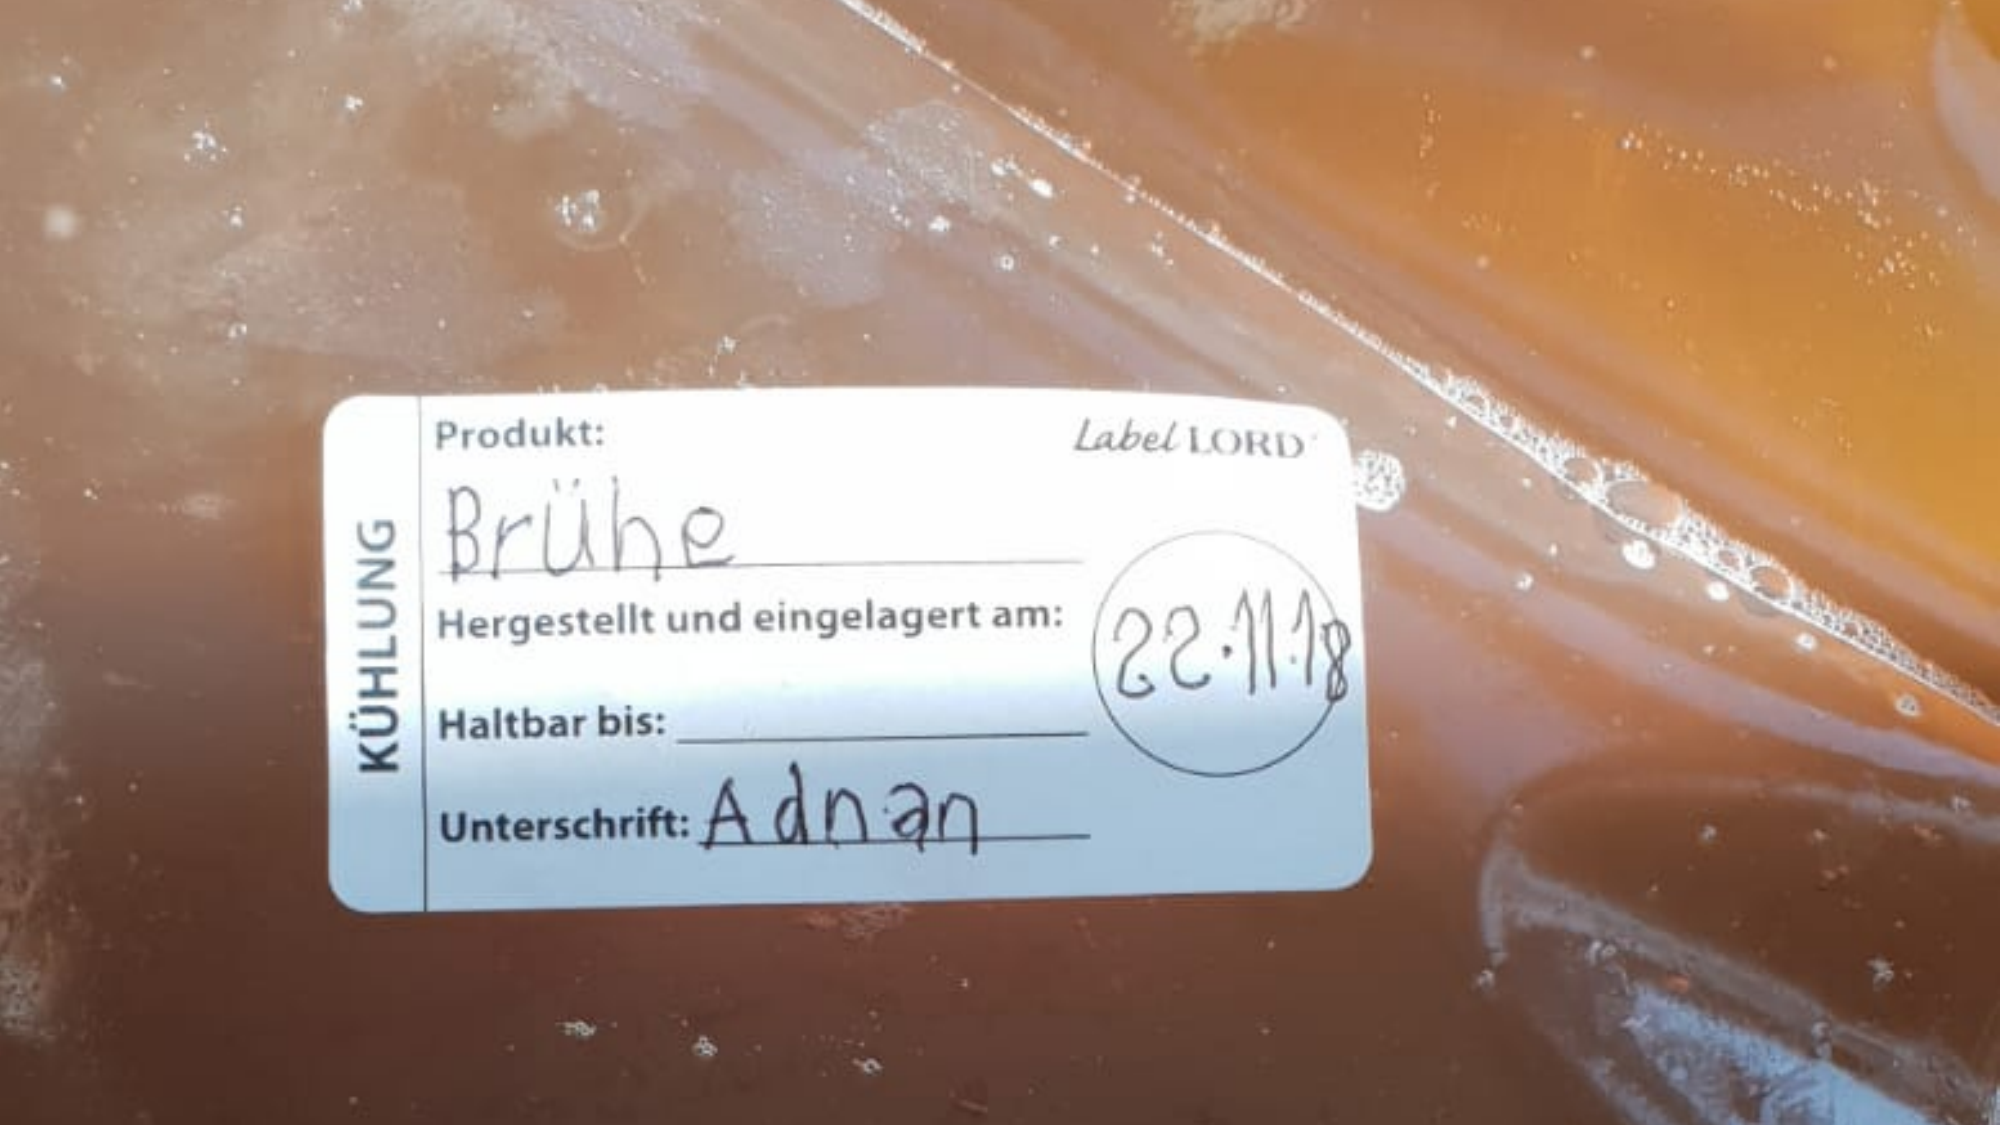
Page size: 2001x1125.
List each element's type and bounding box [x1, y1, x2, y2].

list [0, 0, 2000, 1125]
